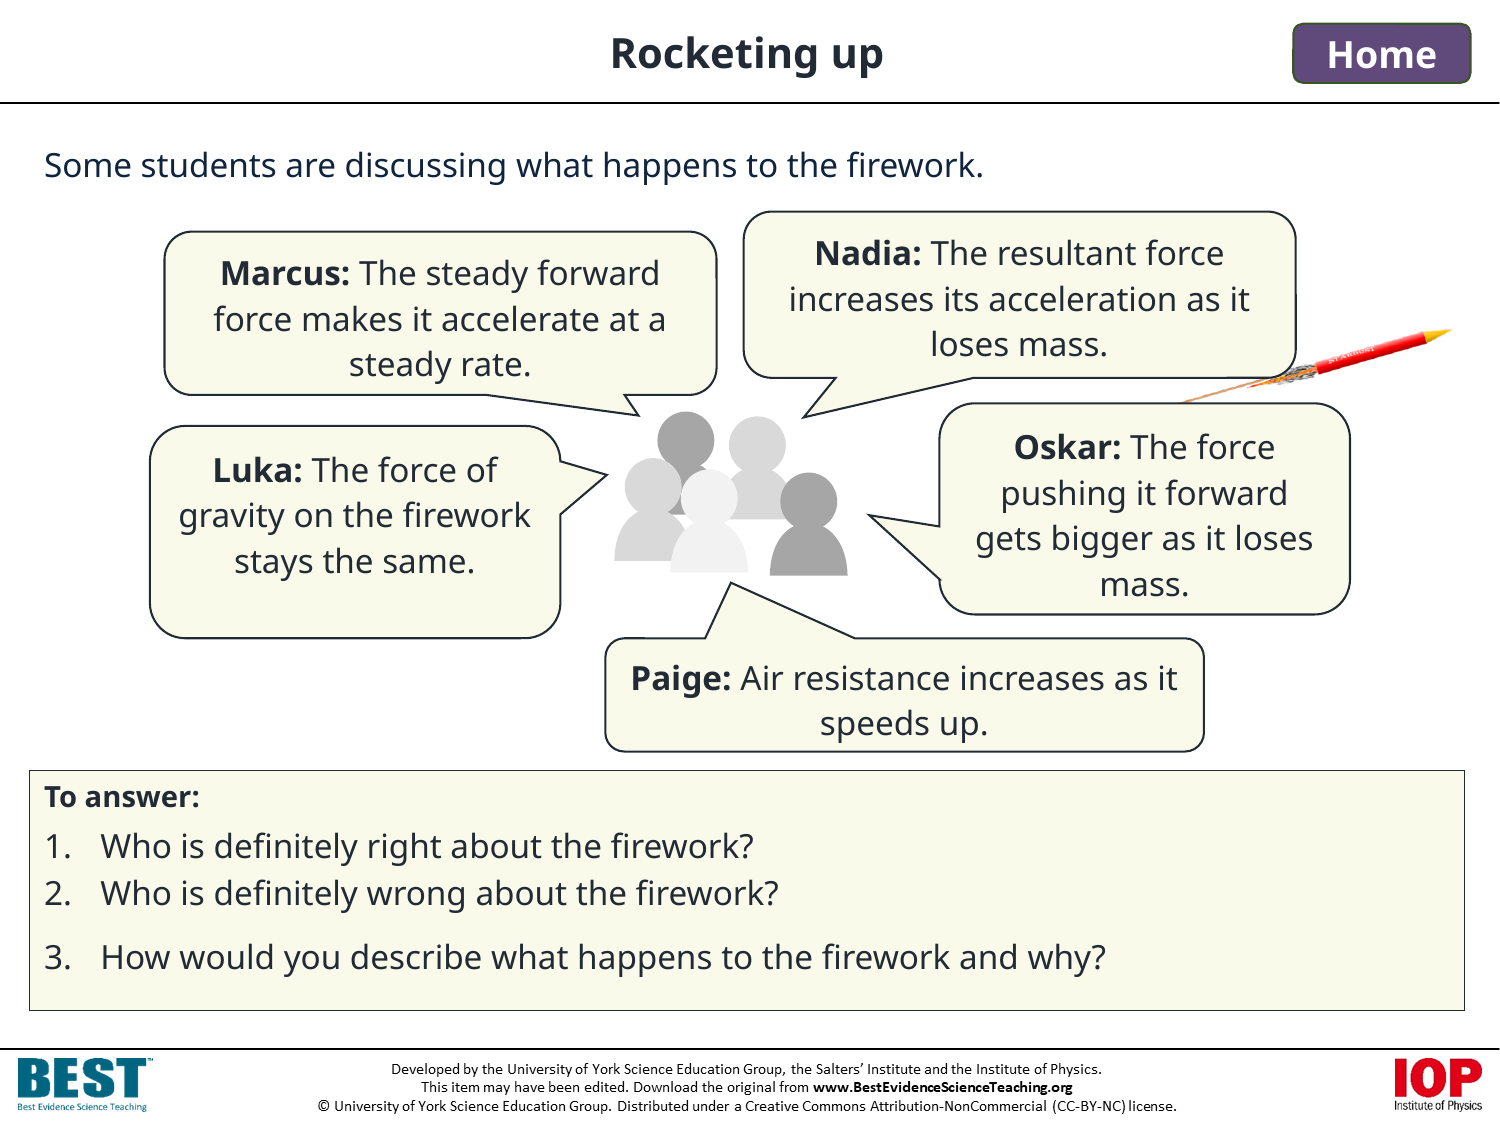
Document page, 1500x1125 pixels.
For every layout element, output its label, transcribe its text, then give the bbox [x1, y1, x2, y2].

text_box Home [1292, 22, 1472, 84]
text_box Rocketing up [23, 4, 1471, 99]
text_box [149, 211, 1350, 752]
picture [0, 102, 1500, 1125]
